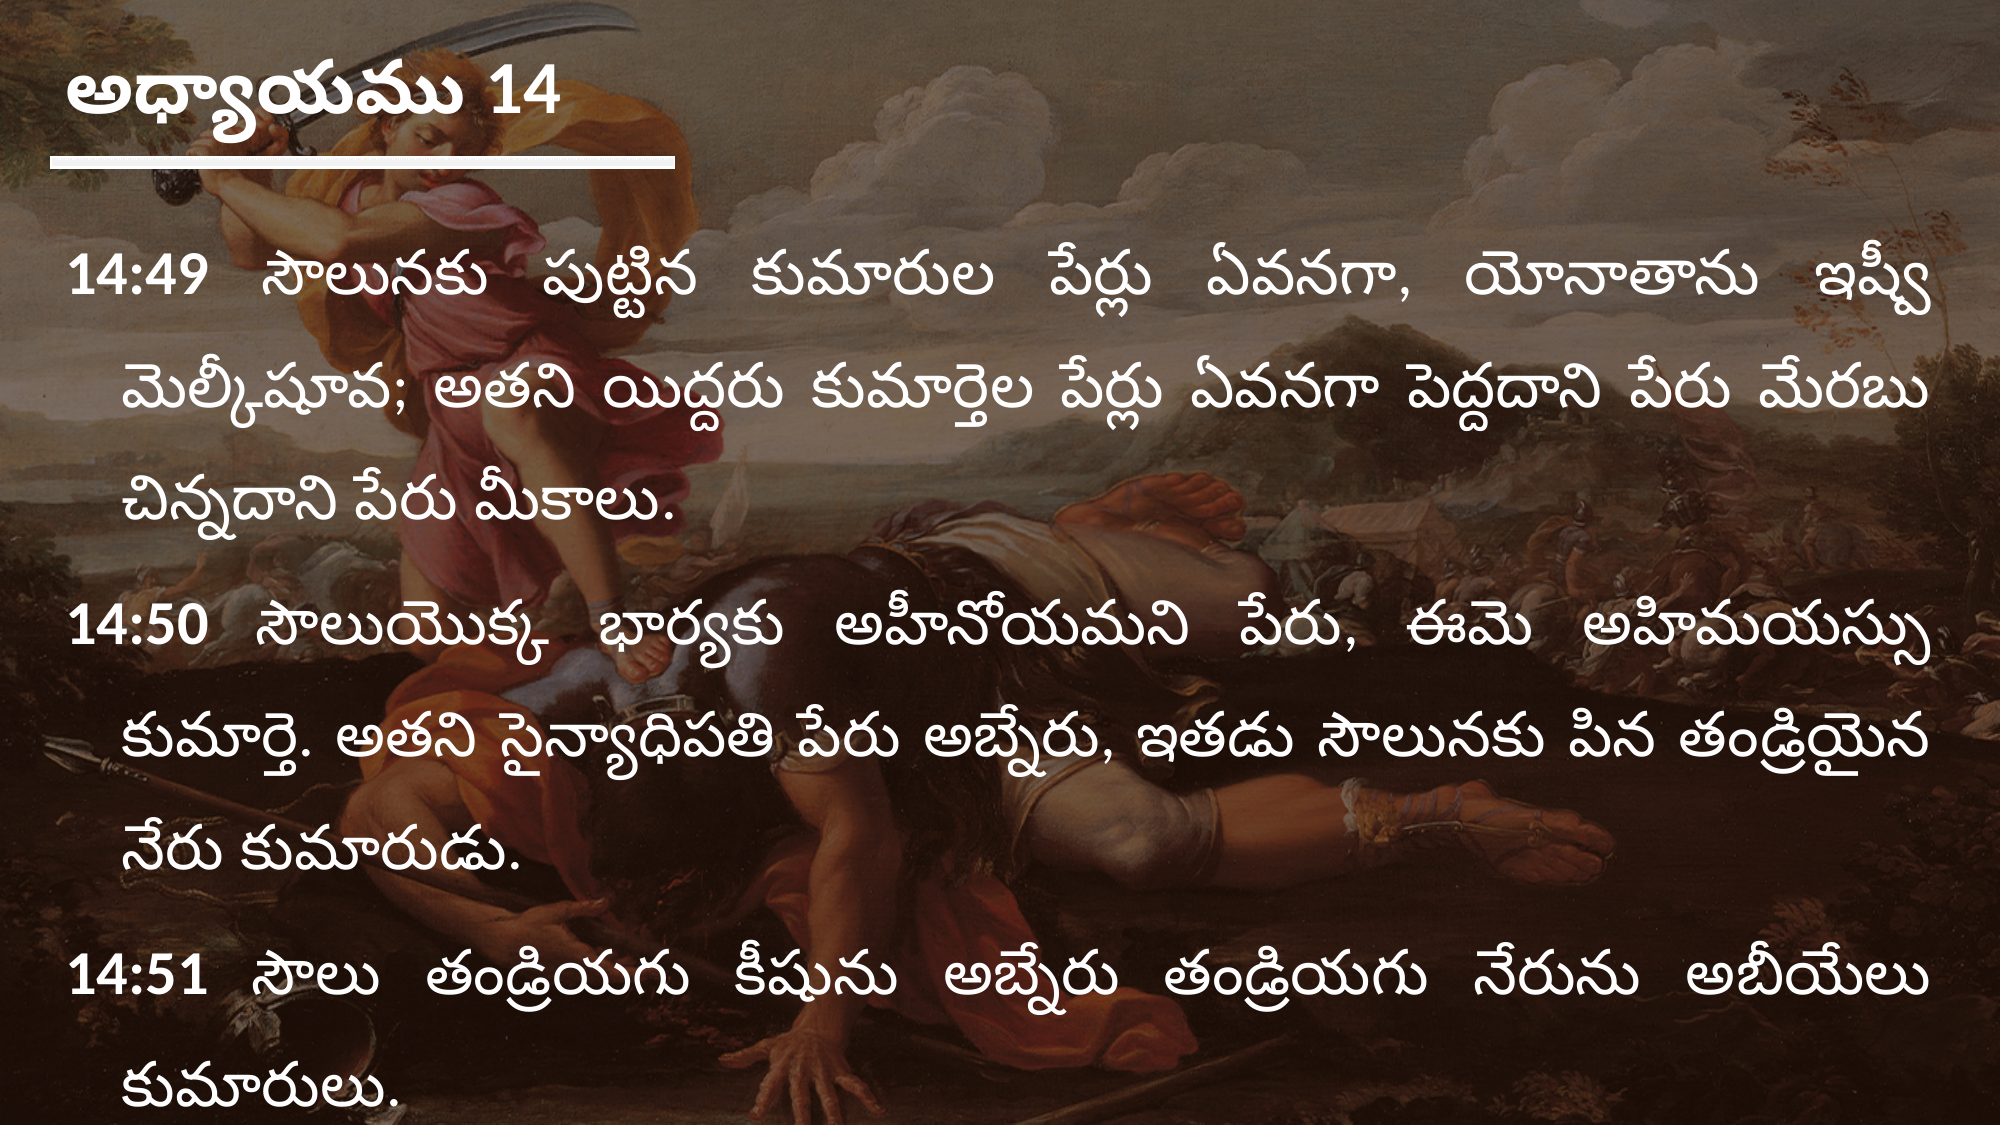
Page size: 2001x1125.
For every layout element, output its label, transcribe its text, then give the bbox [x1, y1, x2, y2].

list 14:49 సౌలునకు పుట్టిన కుమారుల పేర్లు ఏవనగా, యోనాతాను ఇష్వీ మెల్కీషూవ; అతని యిద్దరు కుమార్తెల పేర్లు ఏవనగా పెద్దదాని పేరు మేరబు చిన్నదాని పేరు మీకాలు. 14:50 సౌలుయొక్క భార్యకు అహీనోయమని పేరు, ఈమె అహిమయస్సు కుమార్తె. అతని సైన్యాధిపతి పేరు అబ్నేరు, ఇతడు సౌలునకు పిన తండ్రియైన నేరు కుమారుడు. 14:51 సౌలు తండ్రియగు కీషును అబ్నేరు తండ్రియగు నేరును అబీయేలు కుమారులు. 14:52 సౌలు బ్రదికిన దినములన్నియు ఫిలిష్తీయులతో ఘోర యుద్ధము జరుగగా తాను చూచిన బలాఢ్యుల నందరిని పరాక్రమశాలుల నందరిని తనయొద్దకు చేర్చుకొనెను. [50, 187, 1946, 1063]
picture [0, 0, 2000, 1125]
title అధ్యాయము 14 [50, 0, 1925, 167]
